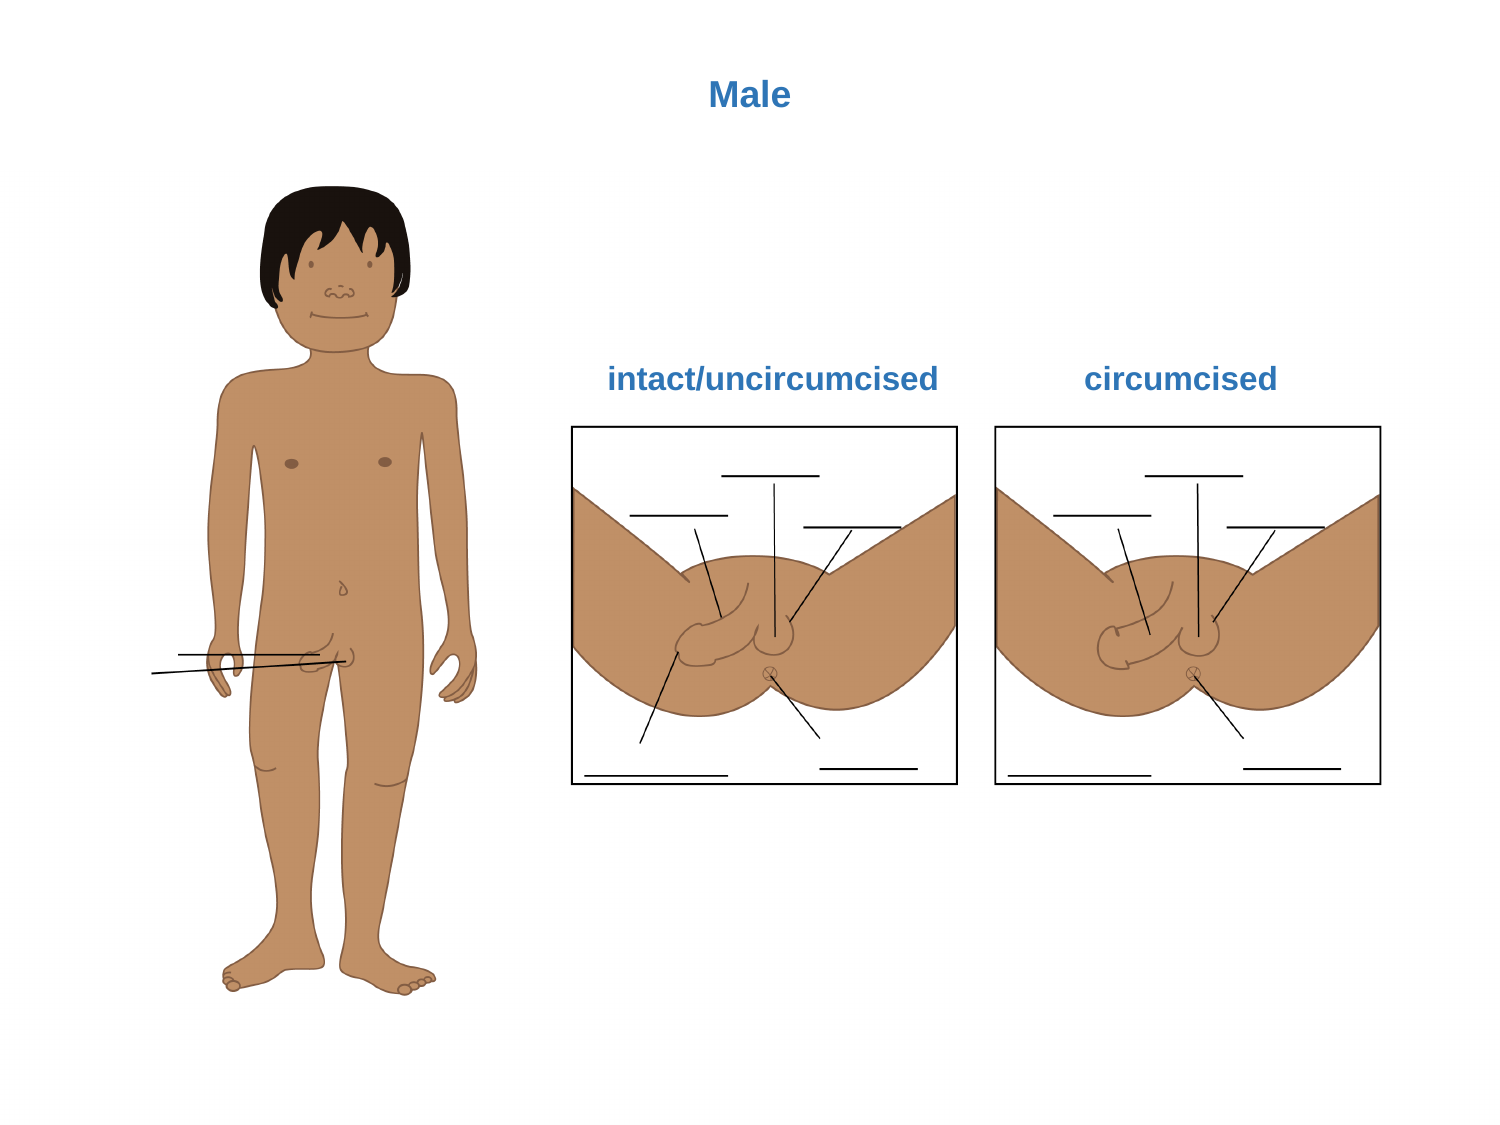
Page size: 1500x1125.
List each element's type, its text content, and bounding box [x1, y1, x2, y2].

picture [0, 170, 1500, 1125]
text_box Male [187, 62, 1313, 123]
